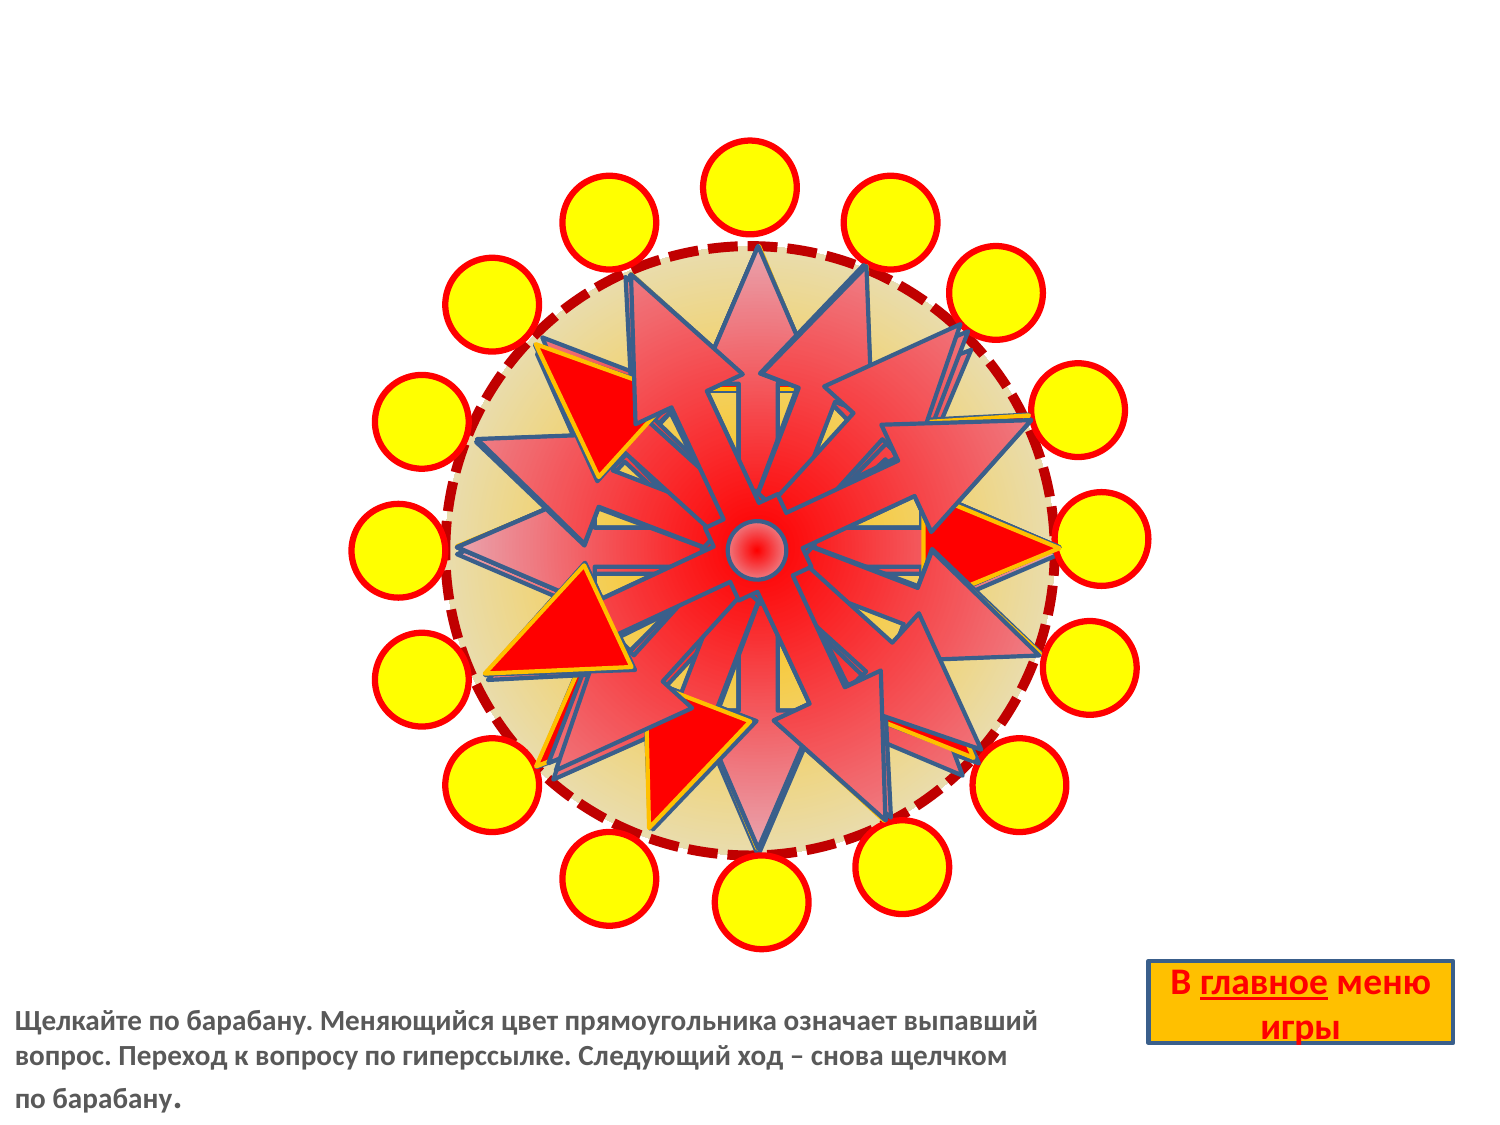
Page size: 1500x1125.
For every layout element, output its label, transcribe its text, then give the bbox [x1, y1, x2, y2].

text_box [443, 766, 447, 805]
text_box [853, 870, 952, 917]
text_box [372, 372, 447, 471]
text_box [443, 285, 447, 324]
text_box [700, 138, 799, 237]
text_box [712, 870, 811, 952]
text_box В главное меню игры [1146, 959, 1455, 1045]
text_box [560, 870, 659, 928]
text_box [1067, 618, 1139, 717]
text_box [1067, 490, 1151, 588]
text_box [349, 501, 447, 600]
text_box Щелкайте по барабану. Меняющийся цвет прямоугольника означает выпавший вопрос. Переход к вопросу по гиперссылке. Следующий ход – снова щелчком по барабану. [0, 993, 1055, 1124]
text_box [372, 630, 447, 729]
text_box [456, 245, 1060, 849]
text_box [1067, 361, 1128, 460]
text_box [560, 173, 659, 242]
text_box [443, 519, 447, 539]
text_box [841, 173, 940, 242]
